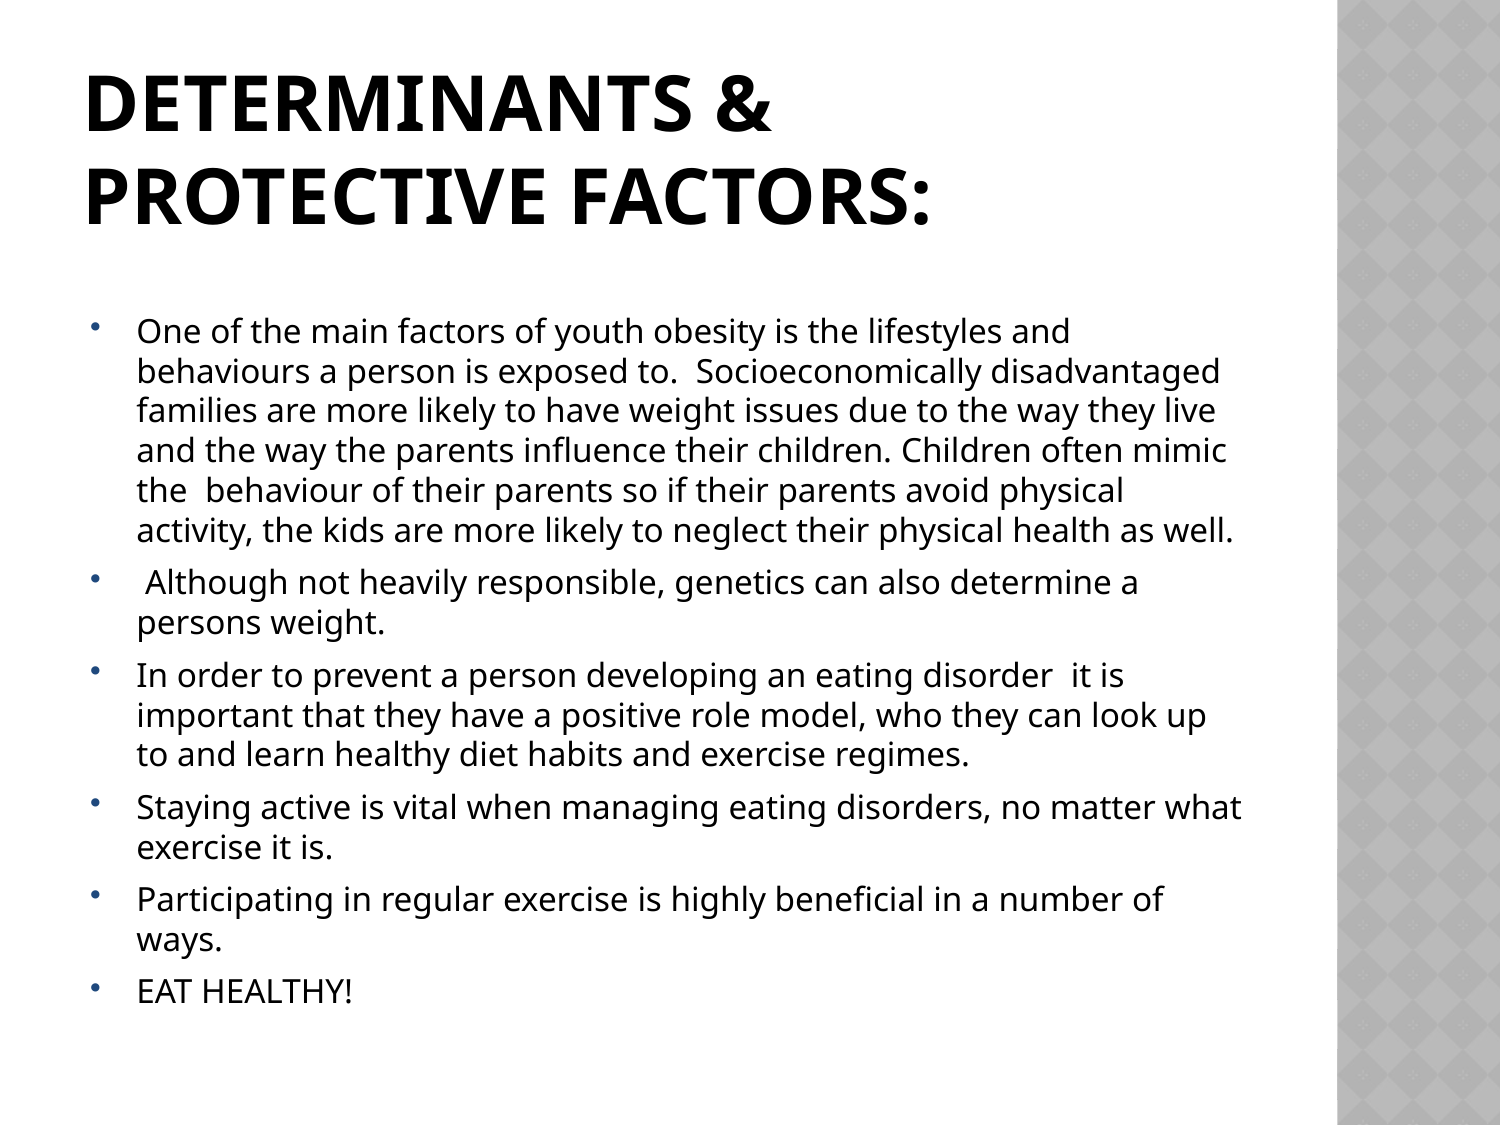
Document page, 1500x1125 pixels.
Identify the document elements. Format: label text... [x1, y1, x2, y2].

list One of the main factors of youth obesity is the lifestyles and behaviours a person is exposed to. Socioeconomically disadvantaged families are more likely to have weight issues due to the way they live and the way the parents influence their children. Children often mimic the behaviour of their parents so if their parents avoid physical activity, the kids are more likely to neglect their physical health as well. Although not heavily responsible, genetics can also determine a persons weight. In order to prevent a person developing an eating disorder it is important that they have a positive role model, who they can look up to and learn healthy diet habits and exercise regimes. Staying active is vital when managing eating disorders, no matter what exercise it is. Participating in regular exercise is highly beneficial in a number of ways. EAT HEALTHY! [76, 302, 1265, 1098]
title Determinants & protective factors: [75, 52, 1263, 240]
